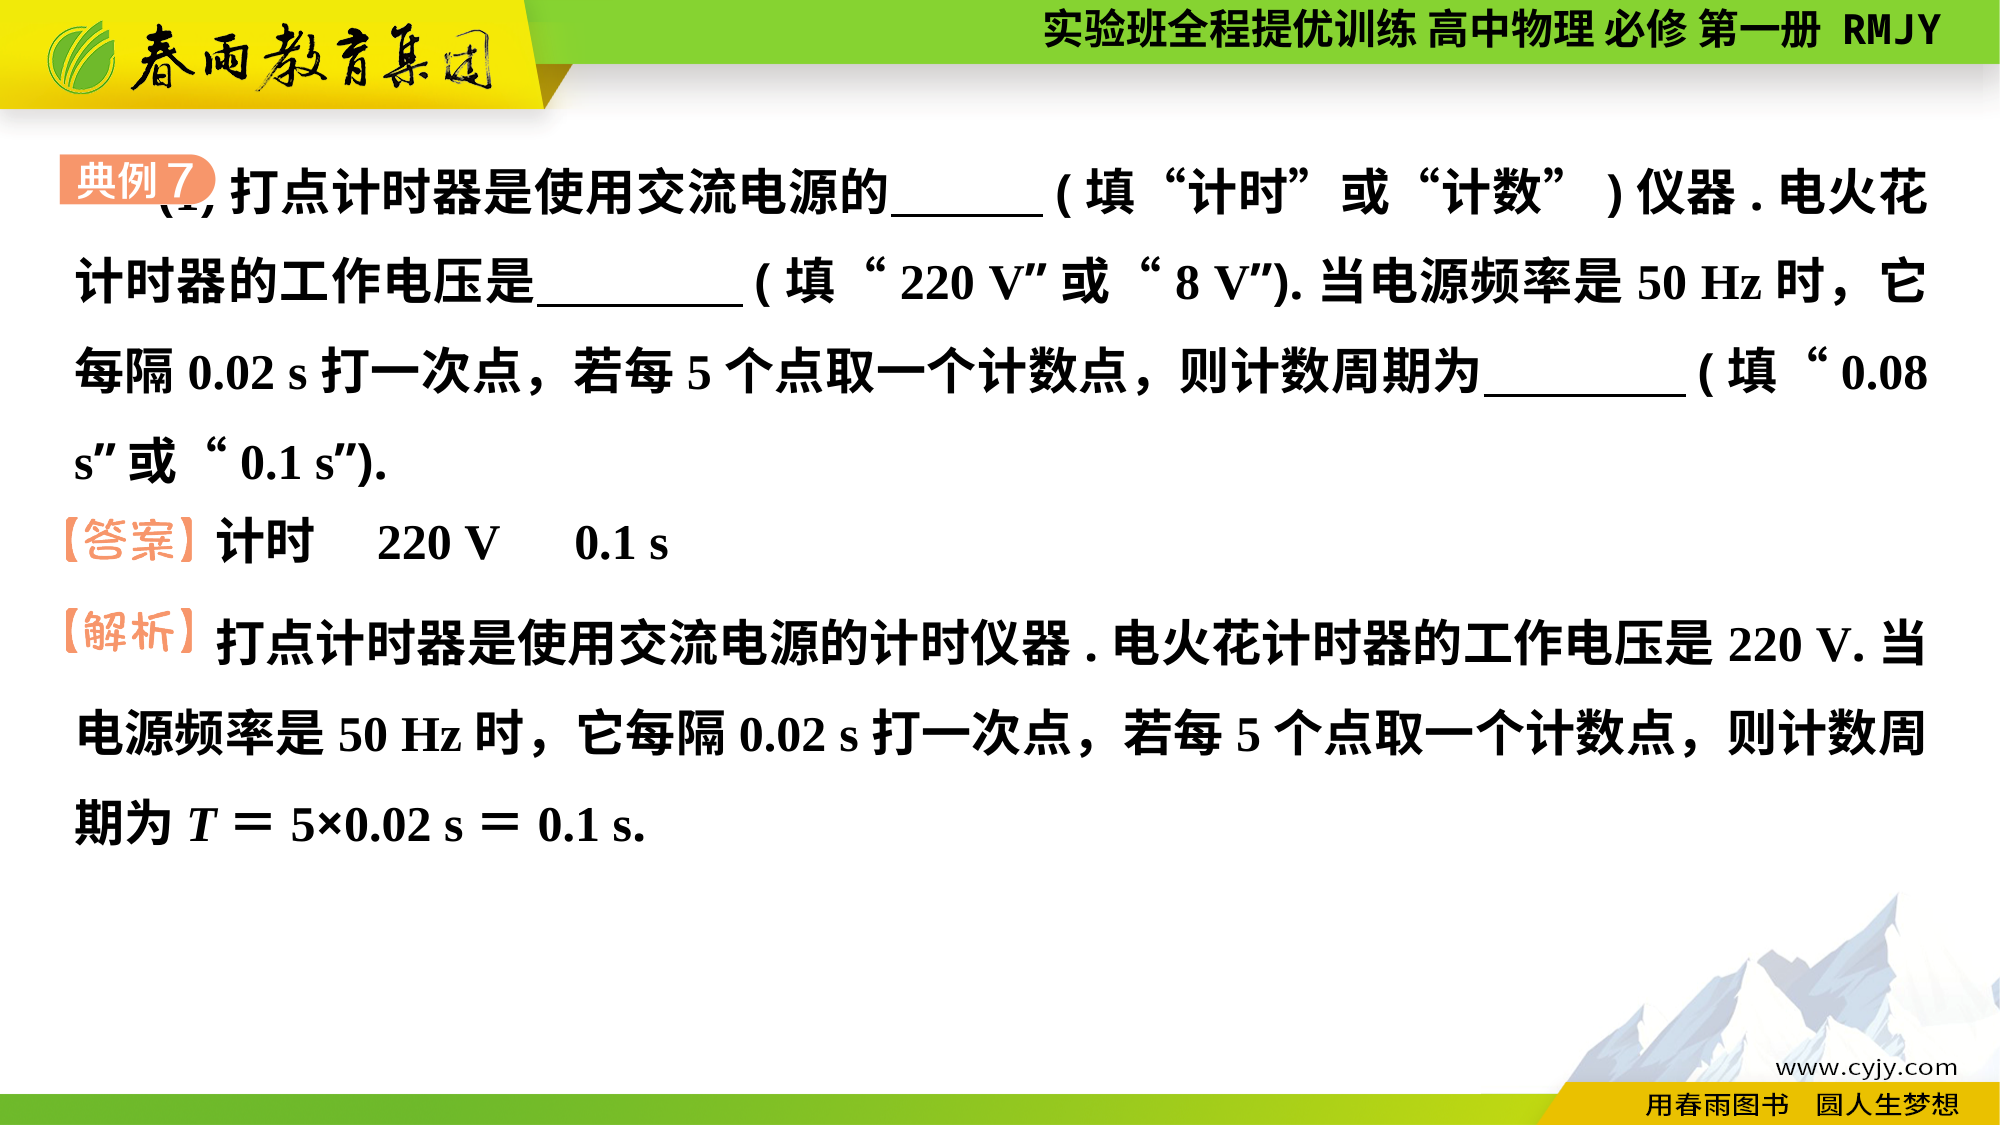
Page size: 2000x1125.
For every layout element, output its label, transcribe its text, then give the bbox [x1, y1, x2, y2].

picture [0, 0, 2000, 1125]
list (1)打点计时器是使用交流电源的 (填“计时”或“计数”)仪器.电火花计时器的工作电压是 (填“220 V”或“8 V”).当电源频率是50 Hz时，它每隔0.02 s打一次点，若每5个点取一个计数点，则计数周期为 (填“0.08 s”或“0.1 s”). [59, 122, 1944, 502]
text_box 打点计时器是使用交流电源的计时仪器.电火花计时器的工作电压是220 V.当电源频率是50 Hz时，它每隔0.02 s打一次点，若每5个点取一个计数点，则计数周期为T＝5×0.02 s＝0.1 s. [59, 574, 1944, 860]
text_box 计时 220 V 0.1 s [200, 501, 684, 577]
